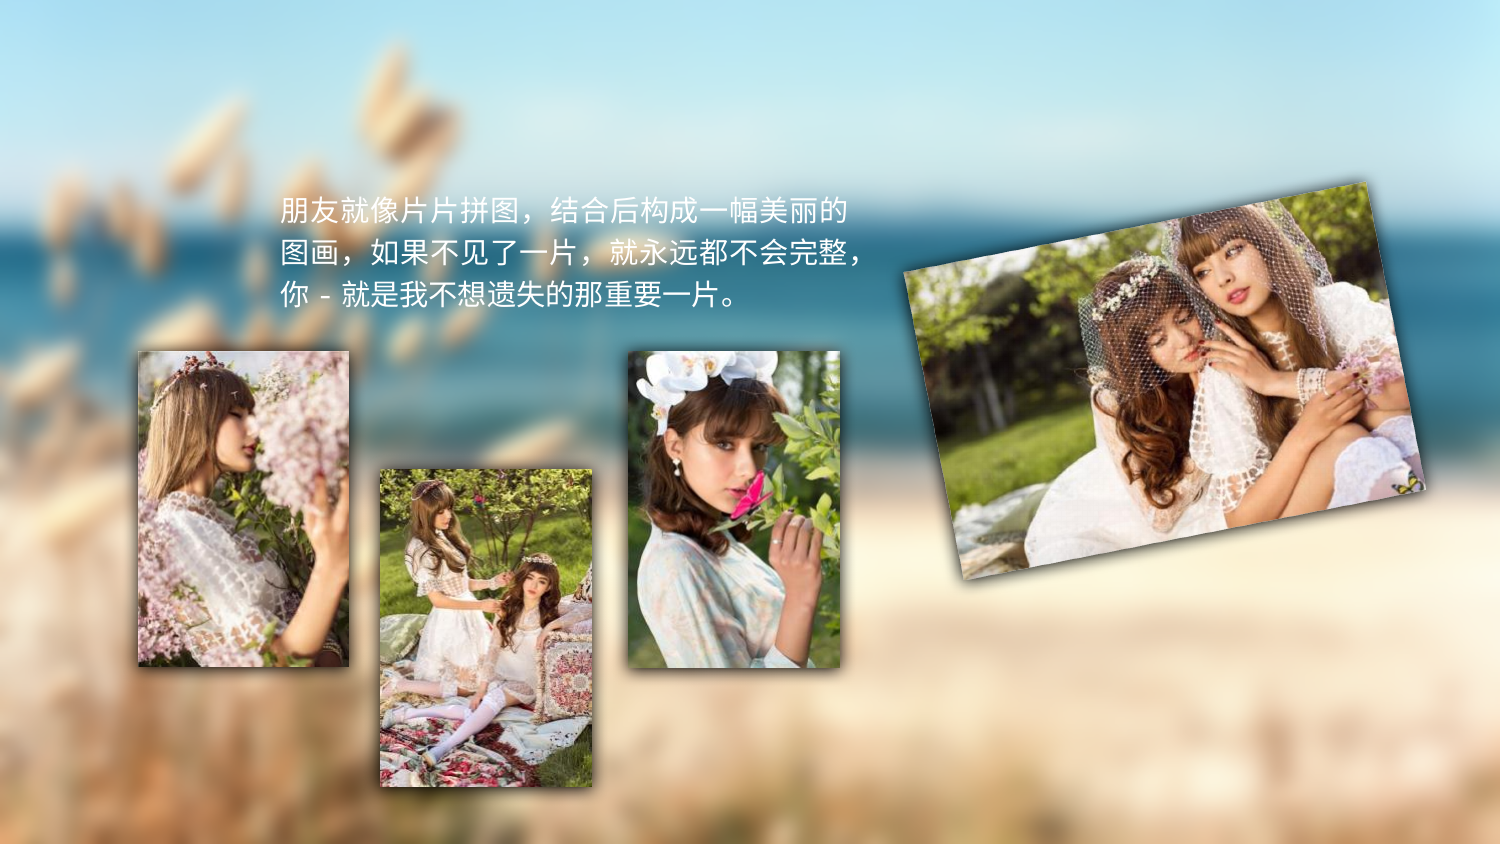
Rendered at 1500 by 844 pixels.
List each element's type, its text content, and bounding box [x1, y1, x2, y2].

picture [0, 0, 1500, 844]
text_box 朋友就像片片拼图，结合后构成一幅美丽的图画，如果不见了一片，就永远都不会完整，你-就是我不想遗失的那重要一片。 [265, 177, 864, 319]
